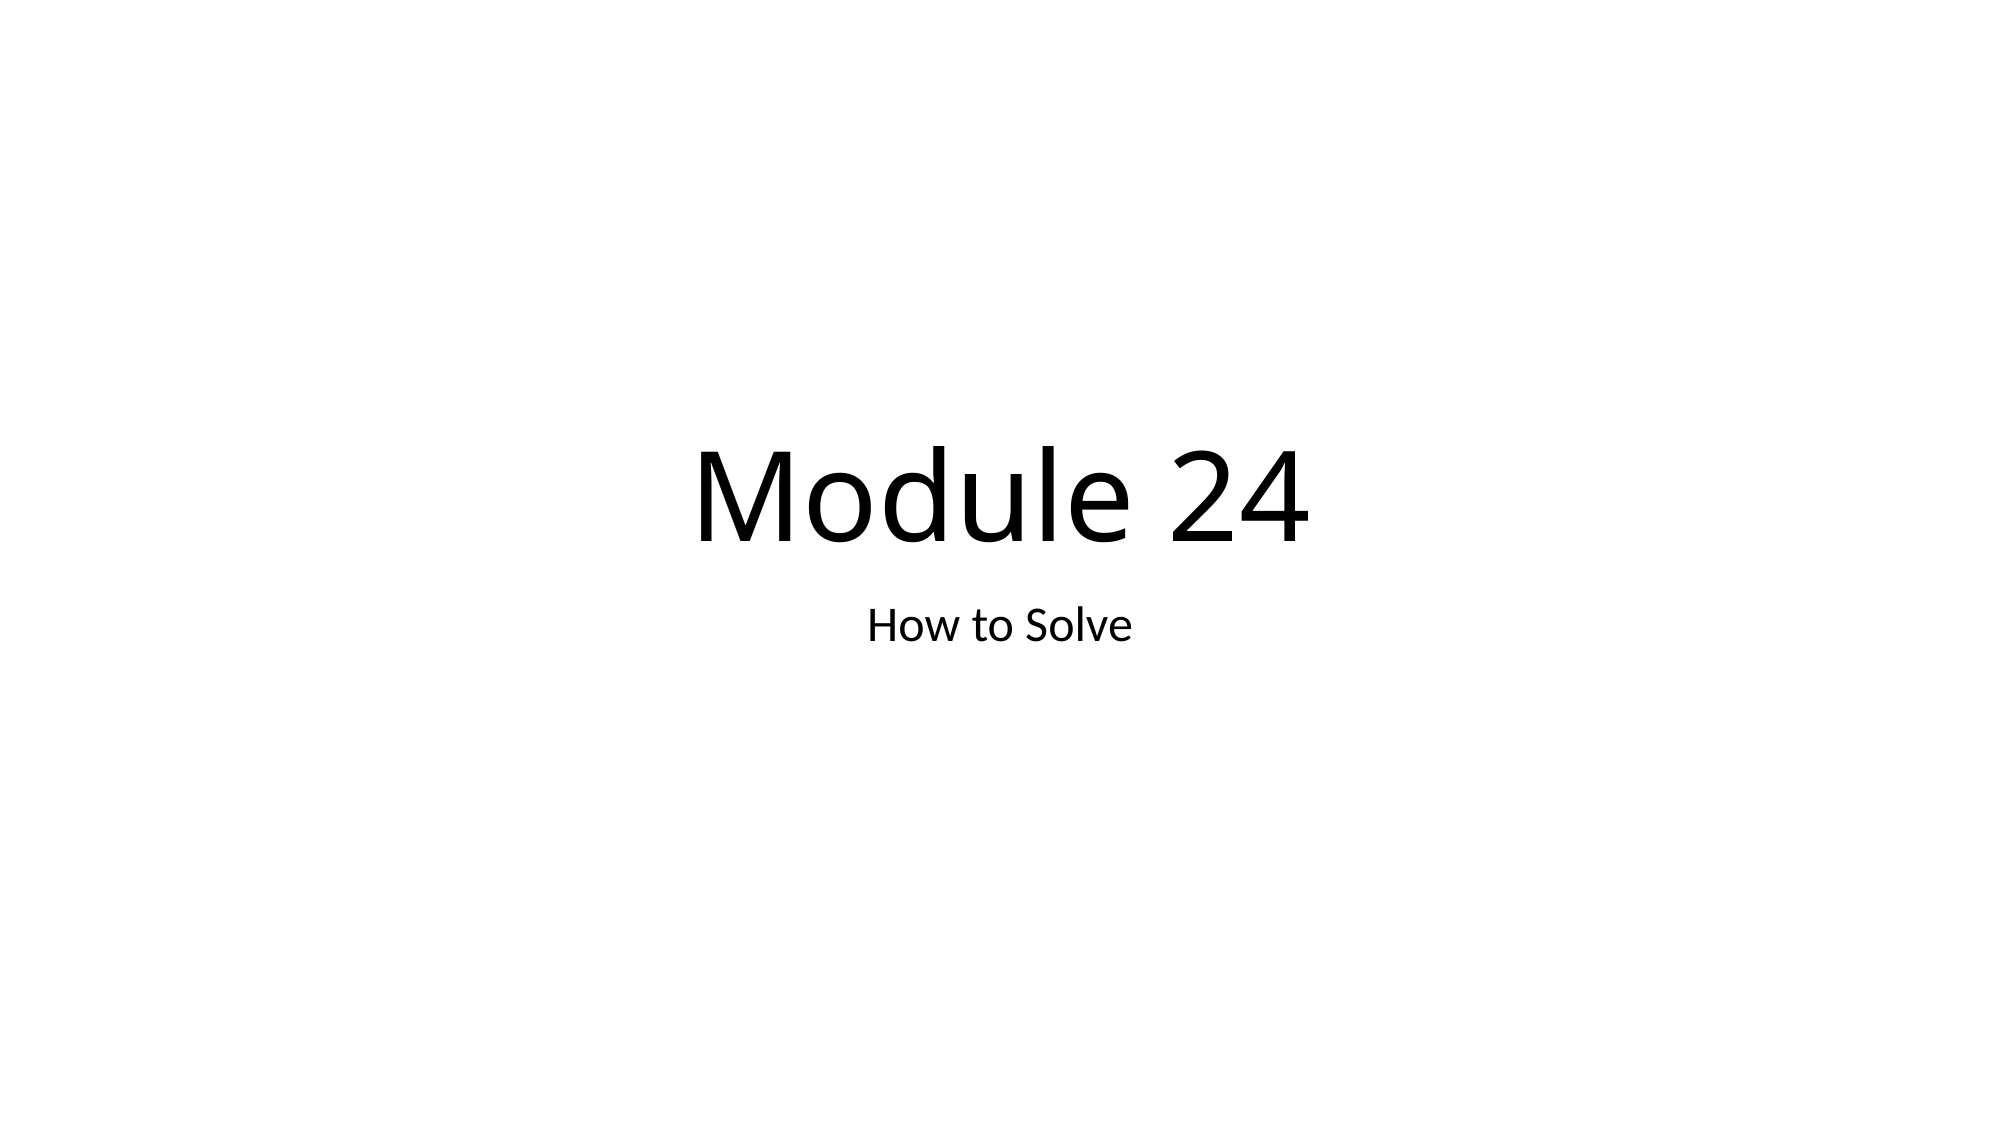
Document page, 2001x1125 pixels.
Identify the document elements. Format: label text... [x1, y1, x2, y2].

subtitle How to Solve [249, 590, 1750, 863]
title Module 24 [249, 184, 1750, 576]
